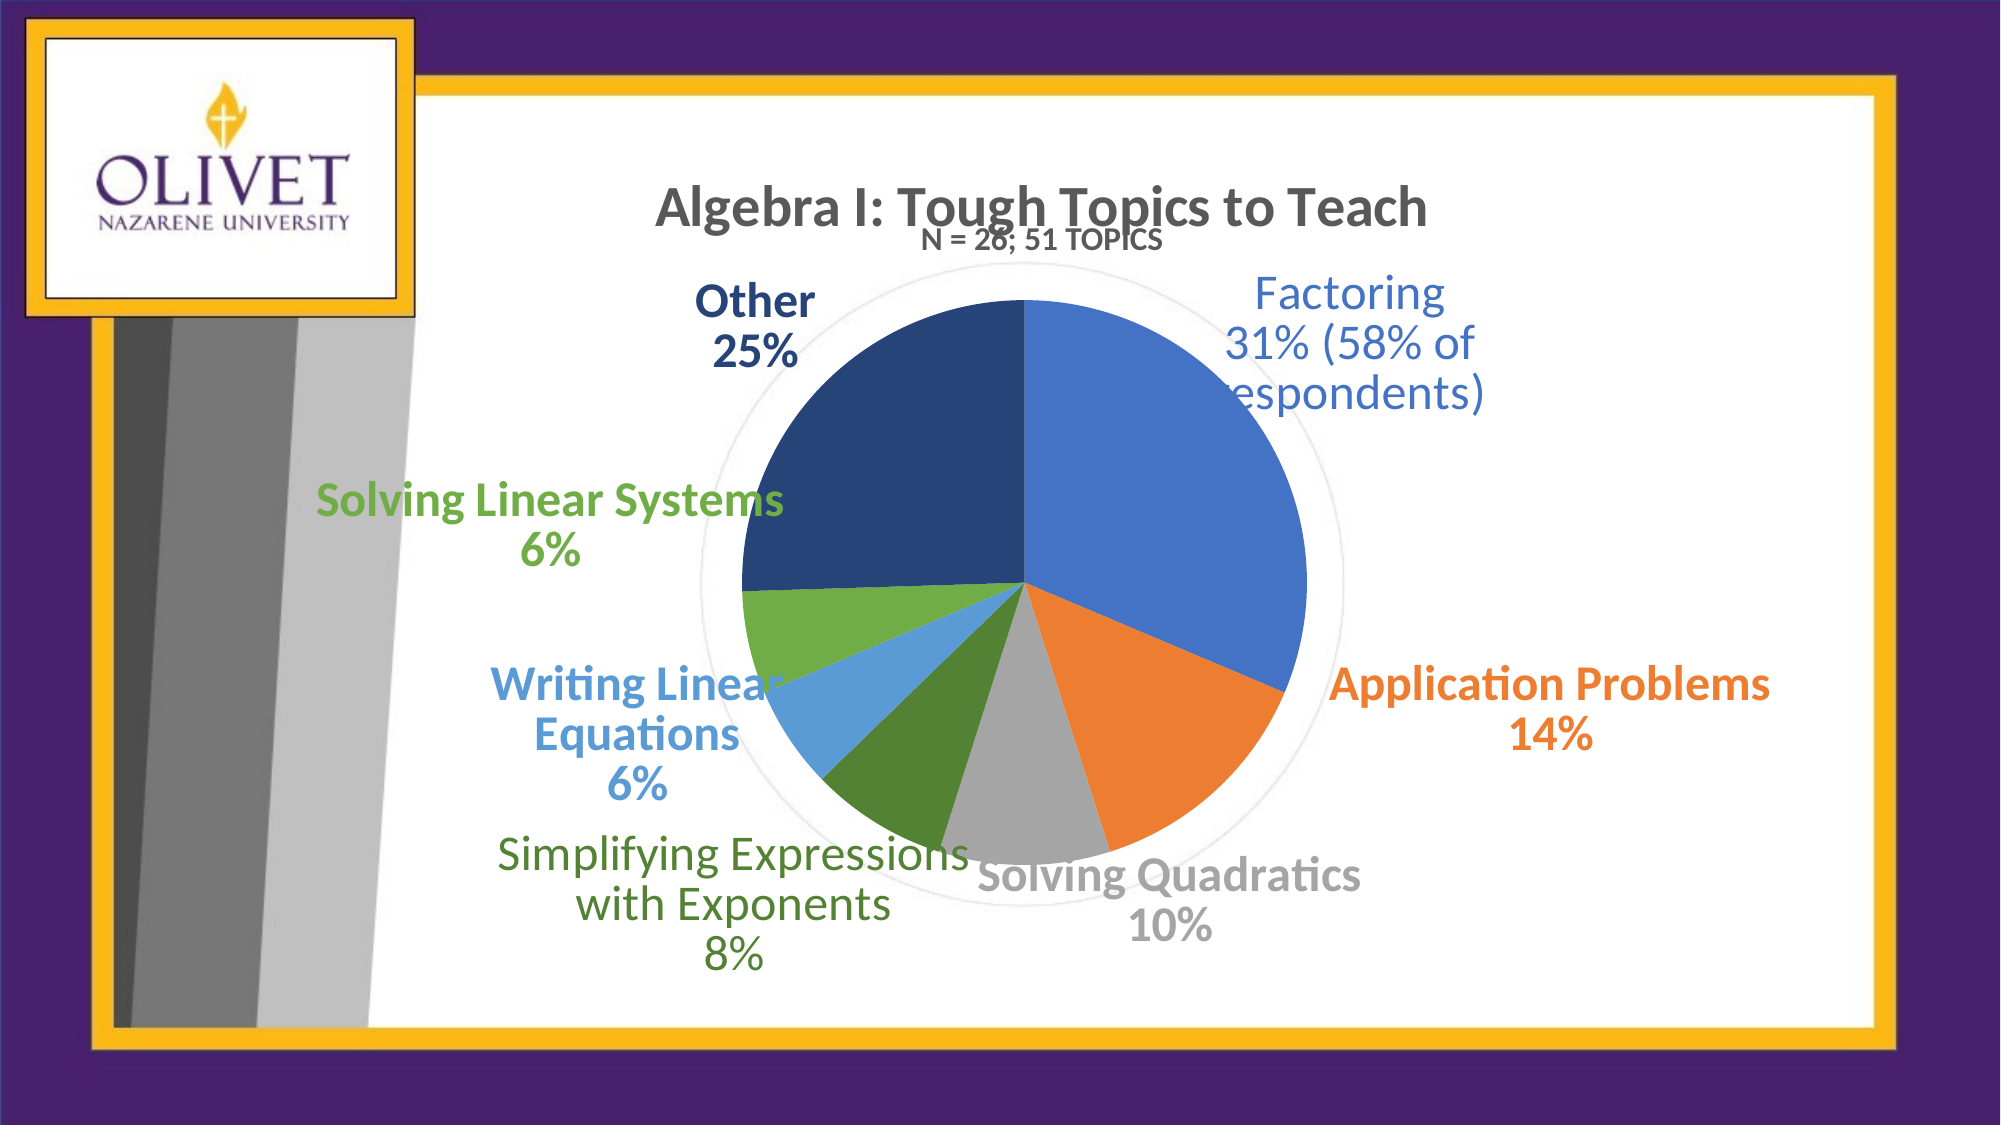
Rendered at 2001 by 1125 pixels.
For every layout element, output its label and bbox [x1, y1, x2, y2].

chart [179, 137, 1905, 1114]
picture [0, 0, 2001, 1125]
